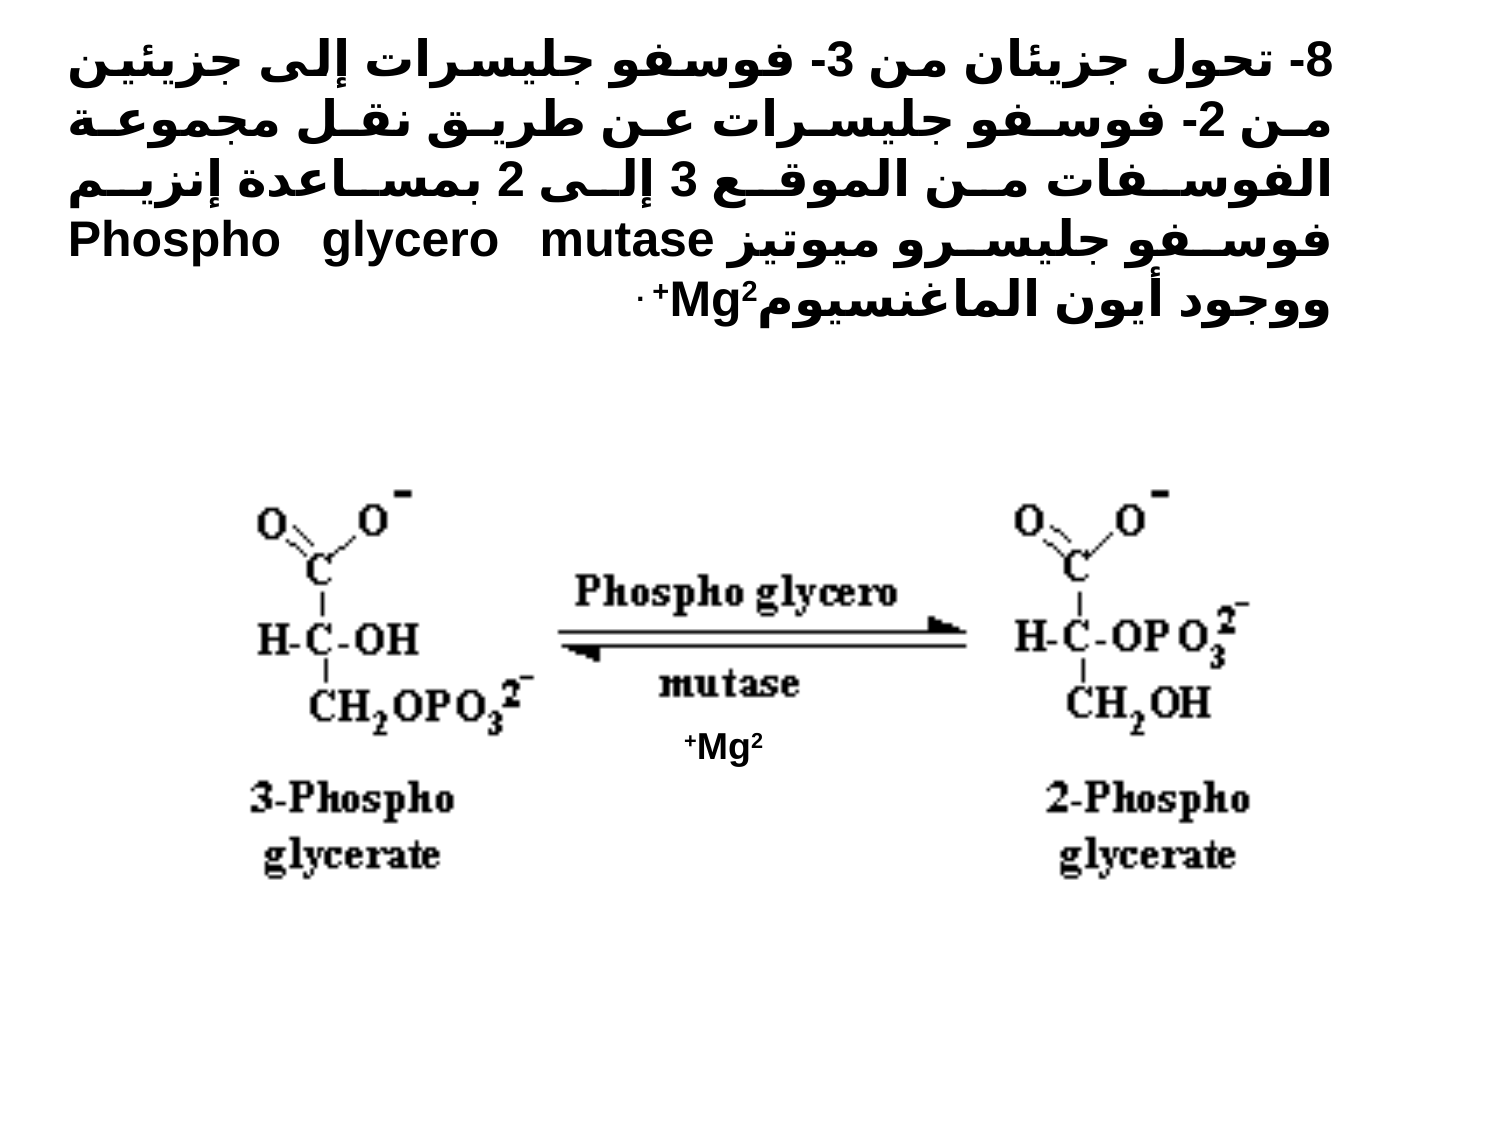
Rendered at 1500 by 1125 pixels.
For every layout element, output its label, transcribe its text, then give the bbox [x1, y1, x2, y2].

text_box 8- تحول جزيئان من 3- فوسفو جليسرات إلى جزيئين من 2- فوسفو جليسرات عن طريق نقل مجموعة الفوسفات من الموقع 3 إلى 2 بمساعدة إنزيم فوسفو جليسرو ميوتيز Phospho glycero mutase ووجود أيون الماغنسيومMg2+ . [53, 19, 1424, 335]
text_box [165, 467, 1341, 929]
